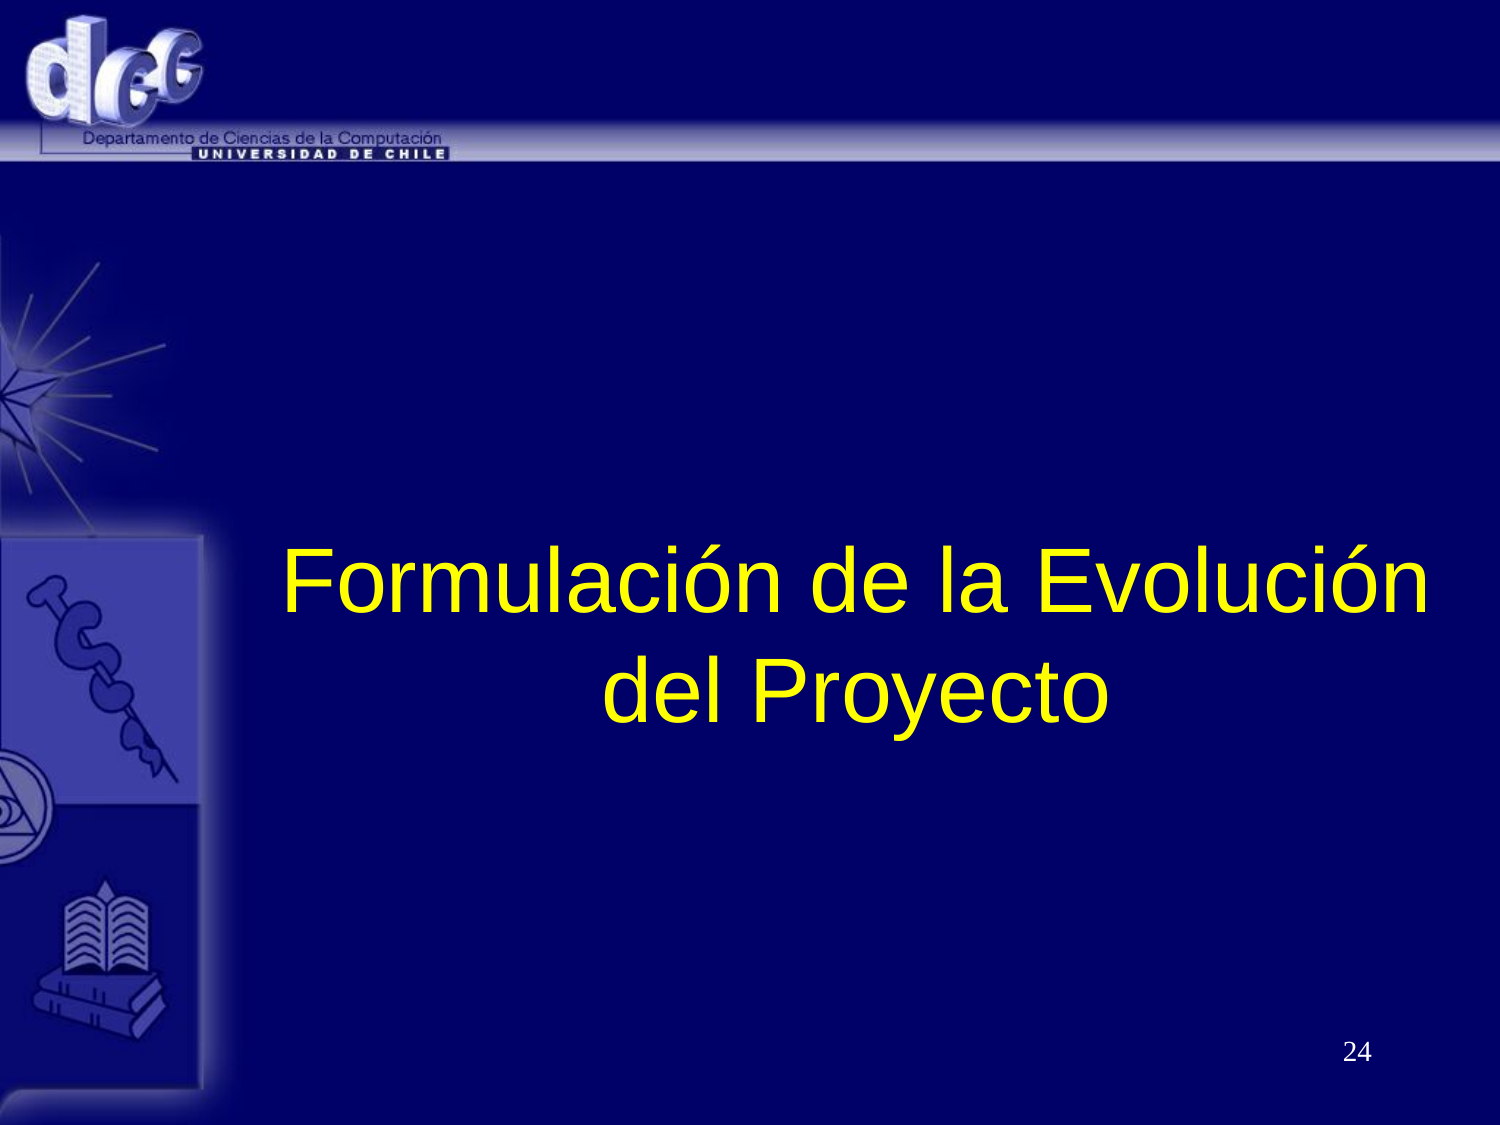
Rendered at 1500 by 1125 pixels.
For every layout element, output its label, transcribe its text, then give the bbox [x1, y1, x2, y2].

title Formulación de la Evolución del Proyecto [219, 510, 1495, 752]
slide_number 24 [1074, 1024, 1388, 1101]
picture [0, 0, 1500, 1125]
